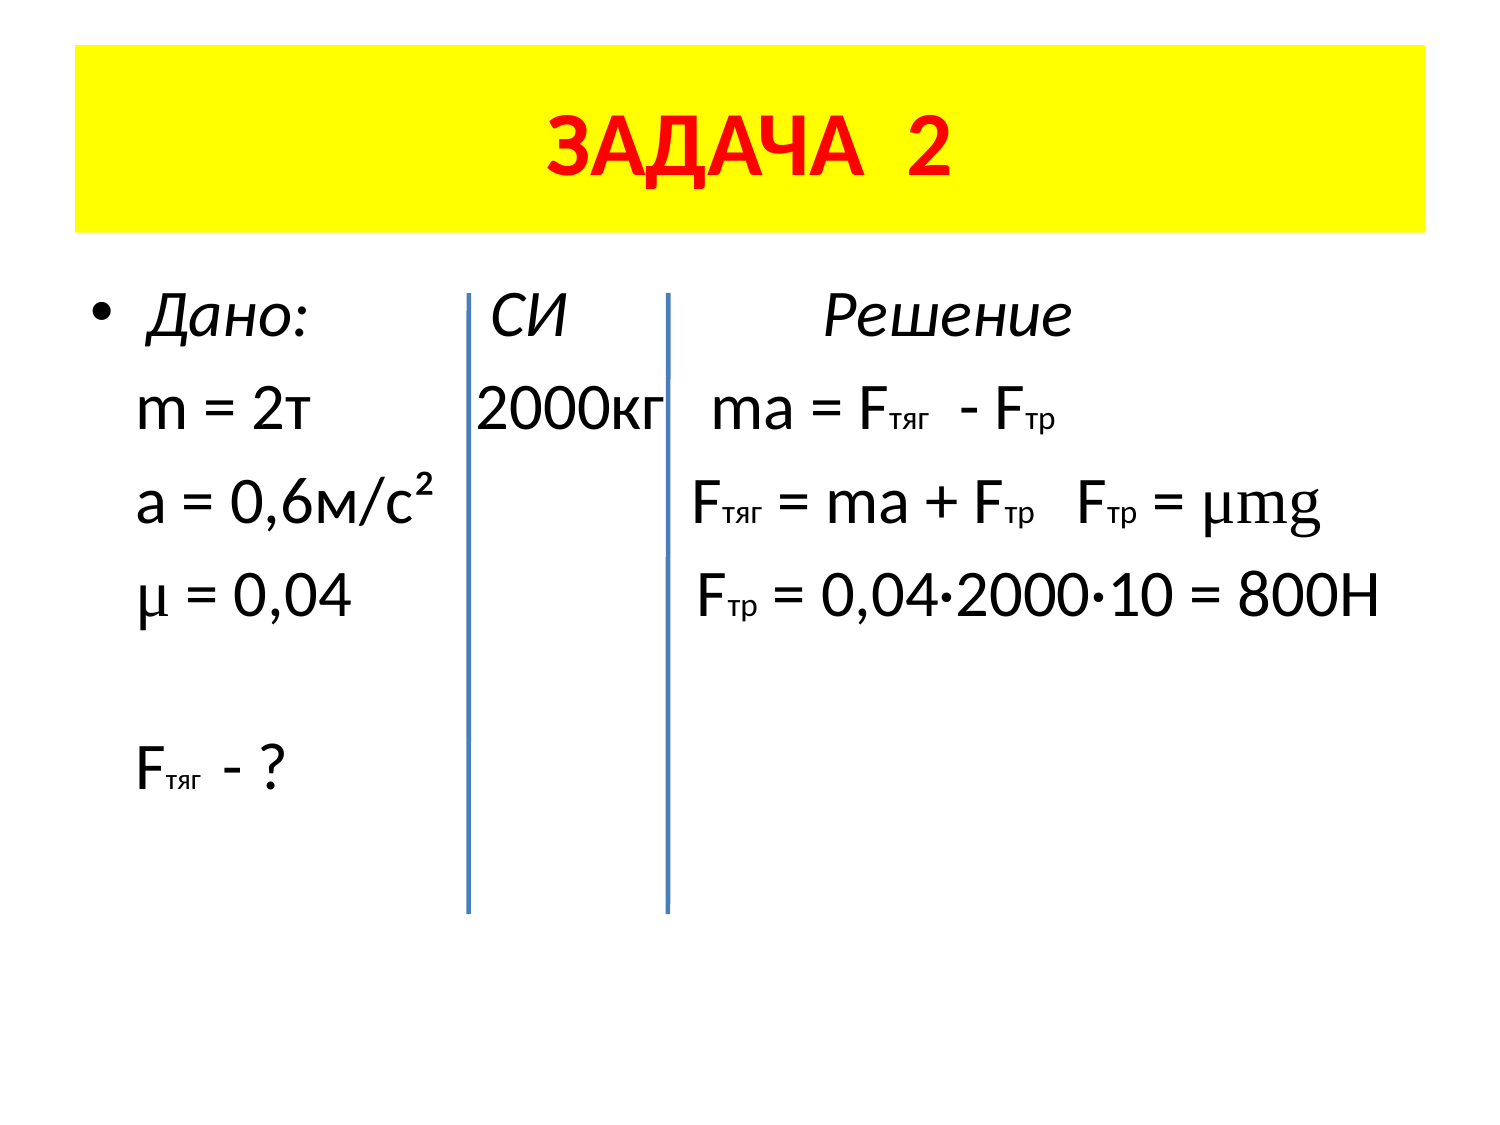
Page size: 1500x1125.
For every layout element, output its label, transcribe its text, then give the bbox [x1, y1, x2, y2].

title ЗАДАЧА 2 [75, 45, 1425, 233]
list Дано: СИ Решение m = 2т 2000кг ma = Fтяг - Fтр a = 0,6м/с² Fтяг = ma + Fтр Fтр = μmg μ = 0,04 Fтр = 0,04·2000·10 = 800Н Fтяг - ? [75, 262, 1425, 1005]
